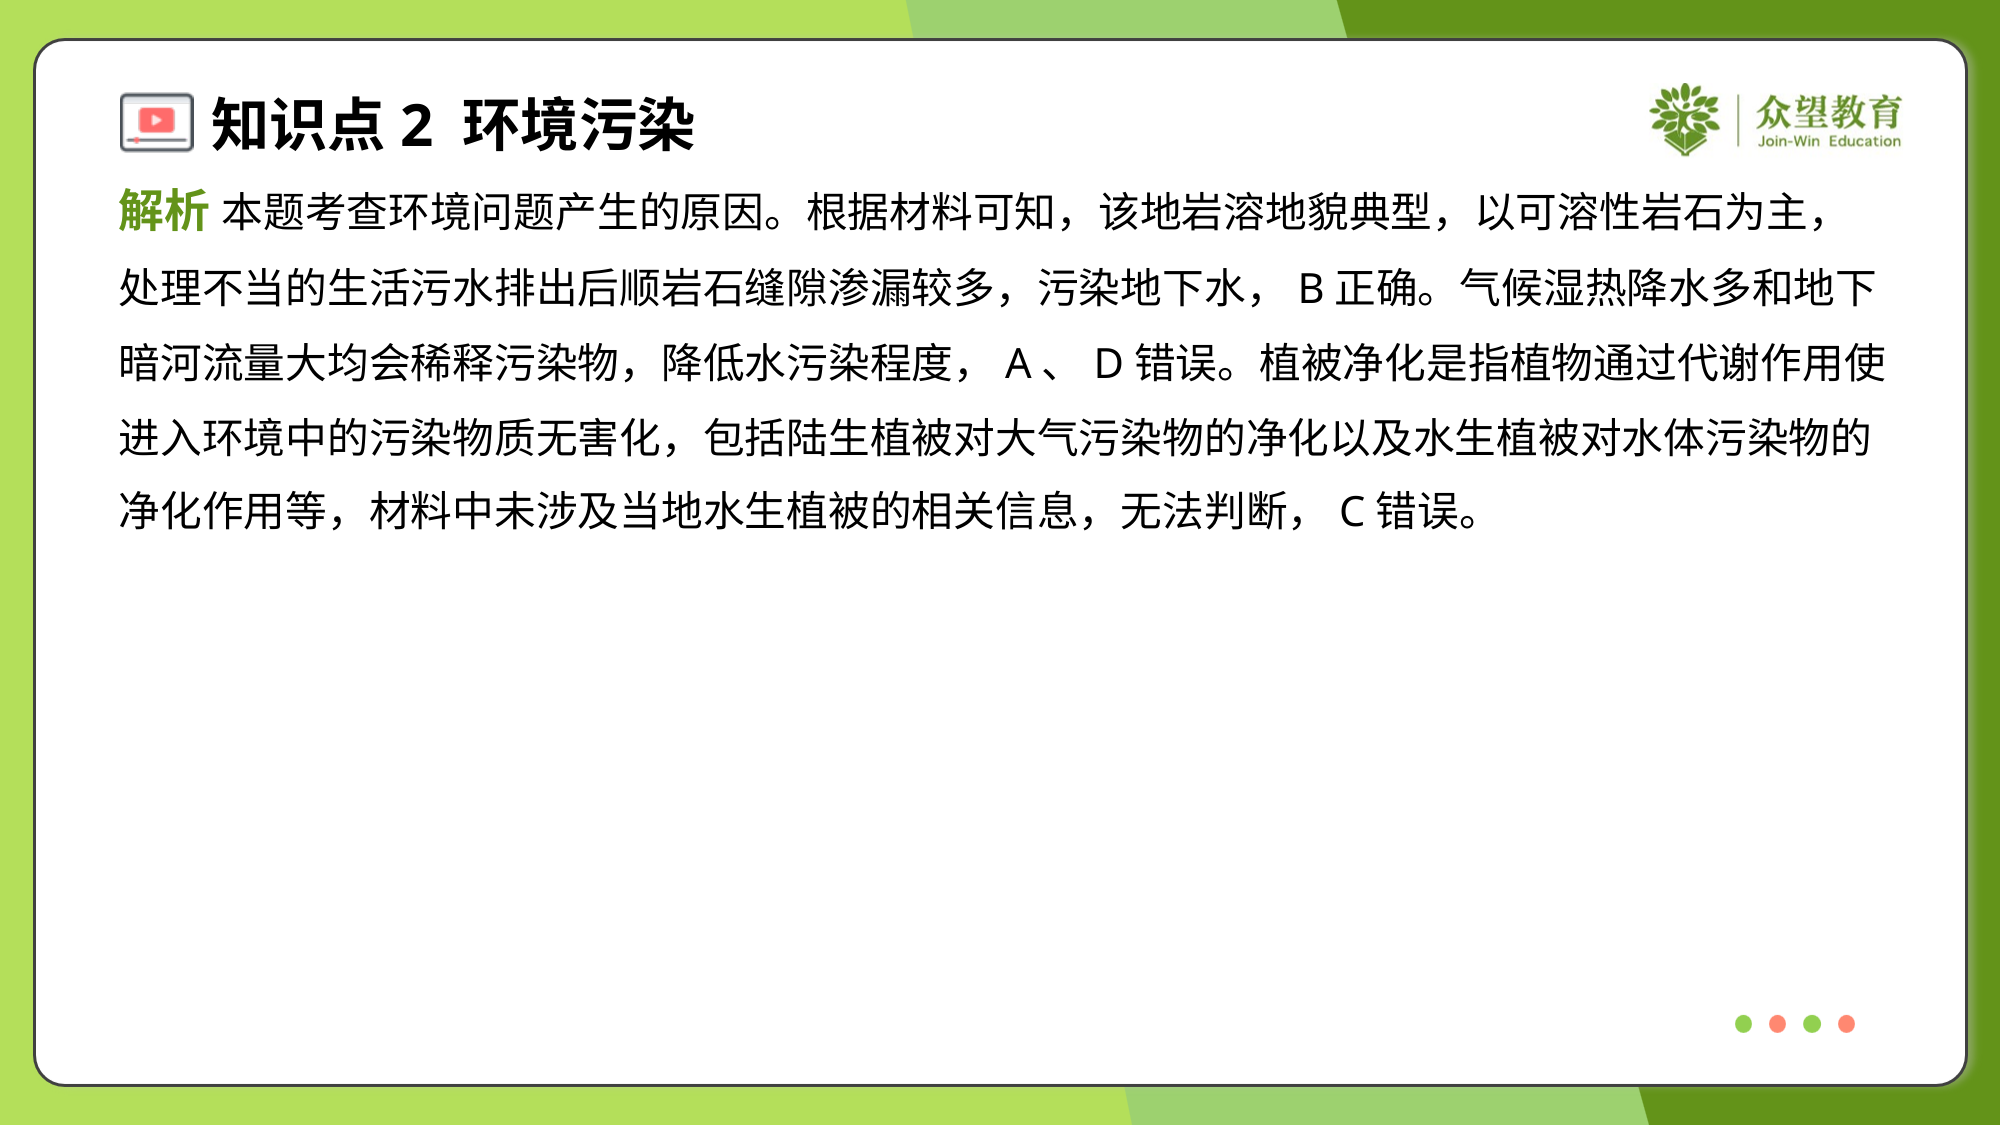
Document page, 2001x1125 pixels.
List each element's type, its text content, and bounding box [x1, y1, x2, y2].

text_box 解析 本题考查环境问题产生的原因。根据材料可知，该地岩溶地貌典型，以可溶性岩石为主， 处理不当的生活污水排出后顺岩石缝隙渗漏较多，污染地下水，B正确。气候湿热降水多和地下 暗河流量大均会稀释污染物，降低水污染程度，A、D错误。植被净化是指植物通过代谢作用使 进入环境中的污染物质无害化，包括陆生植被对大气污染物的净化以及水生植被对水体污染物的 净化作用等，材料中未涉及当地水生植被的相关信息，无法判断，C错误。 [118, 159, 1883, 527]
picture [0, 0, 2000, 1125]
